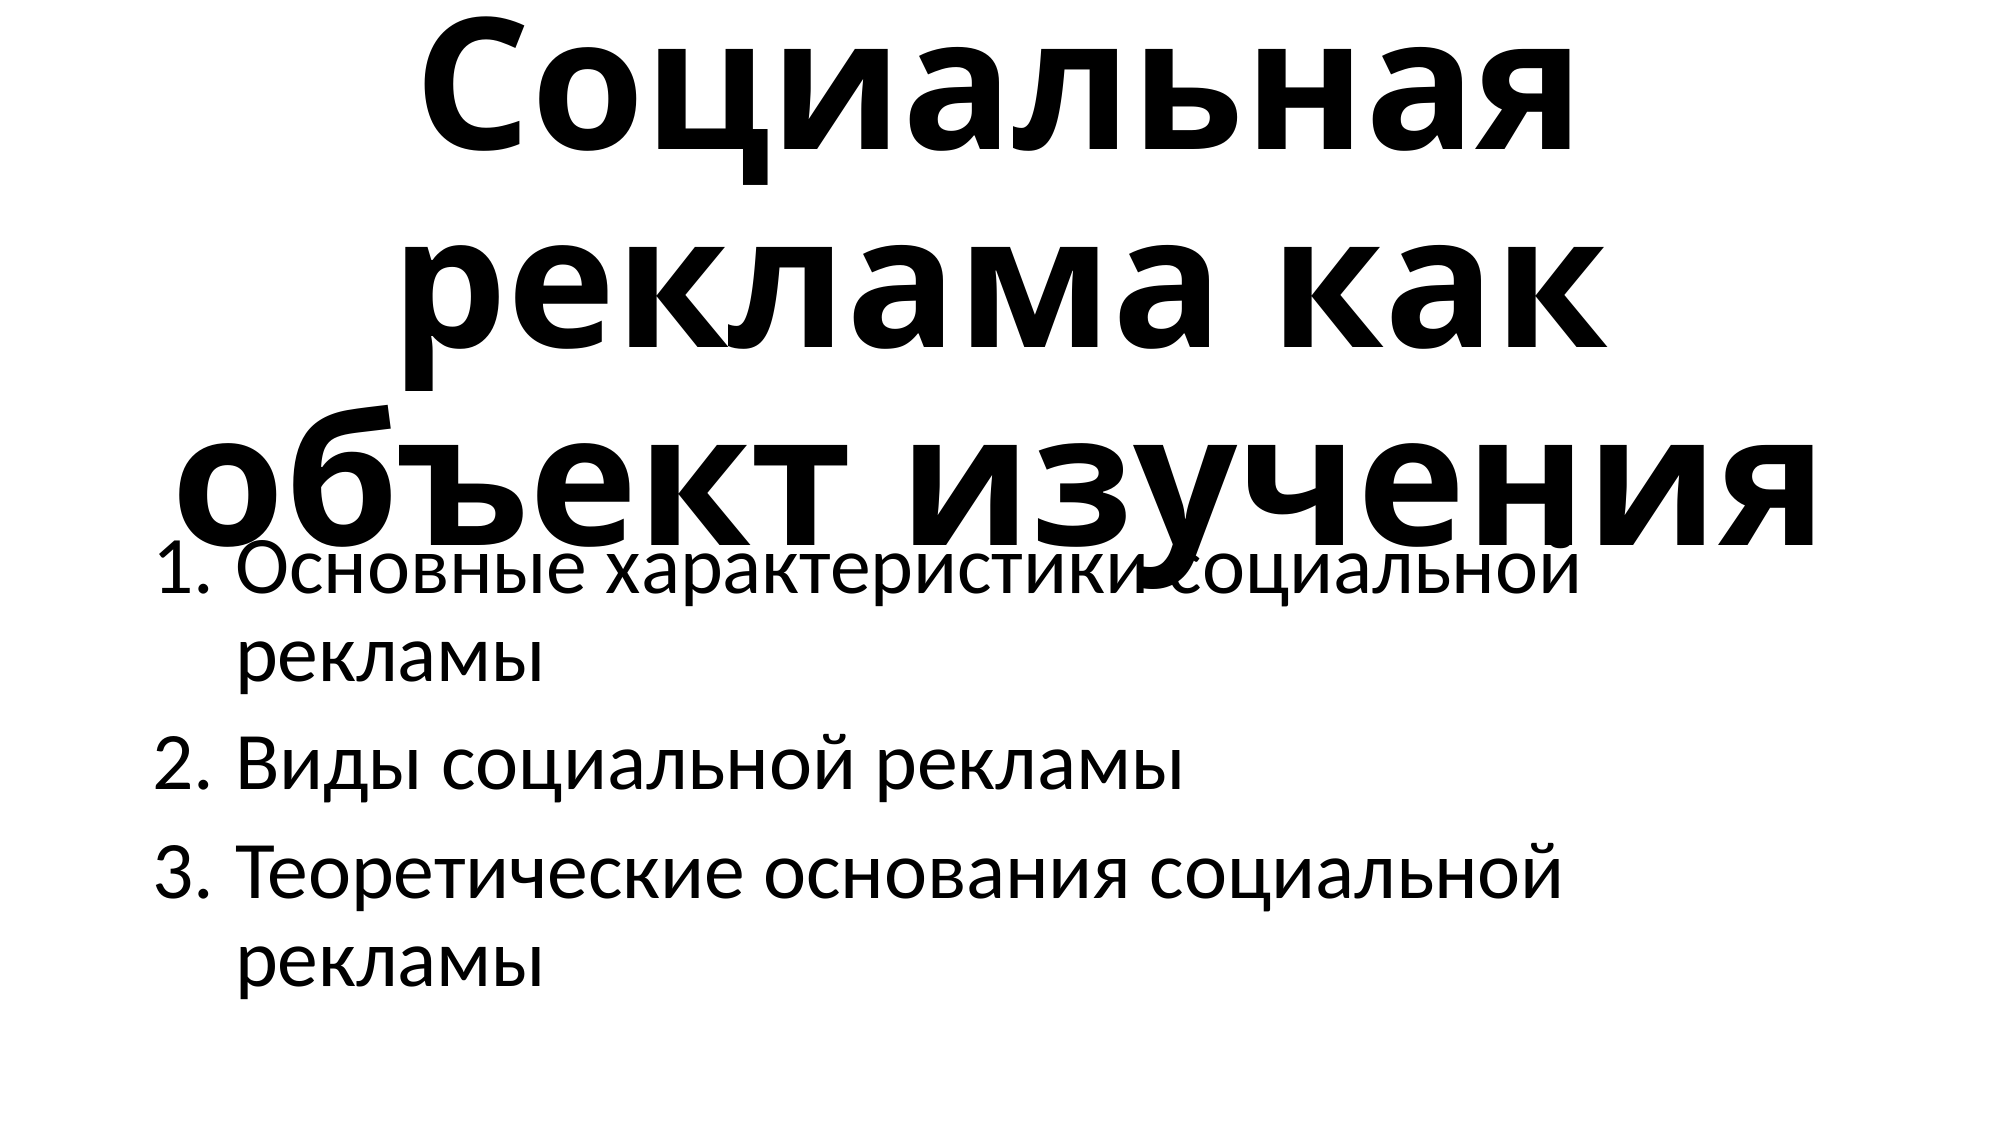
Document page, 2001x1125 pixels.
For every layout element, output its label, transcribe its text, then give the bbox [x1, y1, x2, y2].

list Основные характеристики социальной рекламы Виды социальной рекламы Теоретические основания социальной рекламы [137, 515, 1863, 1014]
title Социальная реклама как объект изучения [137, 82, 1863, 494]
